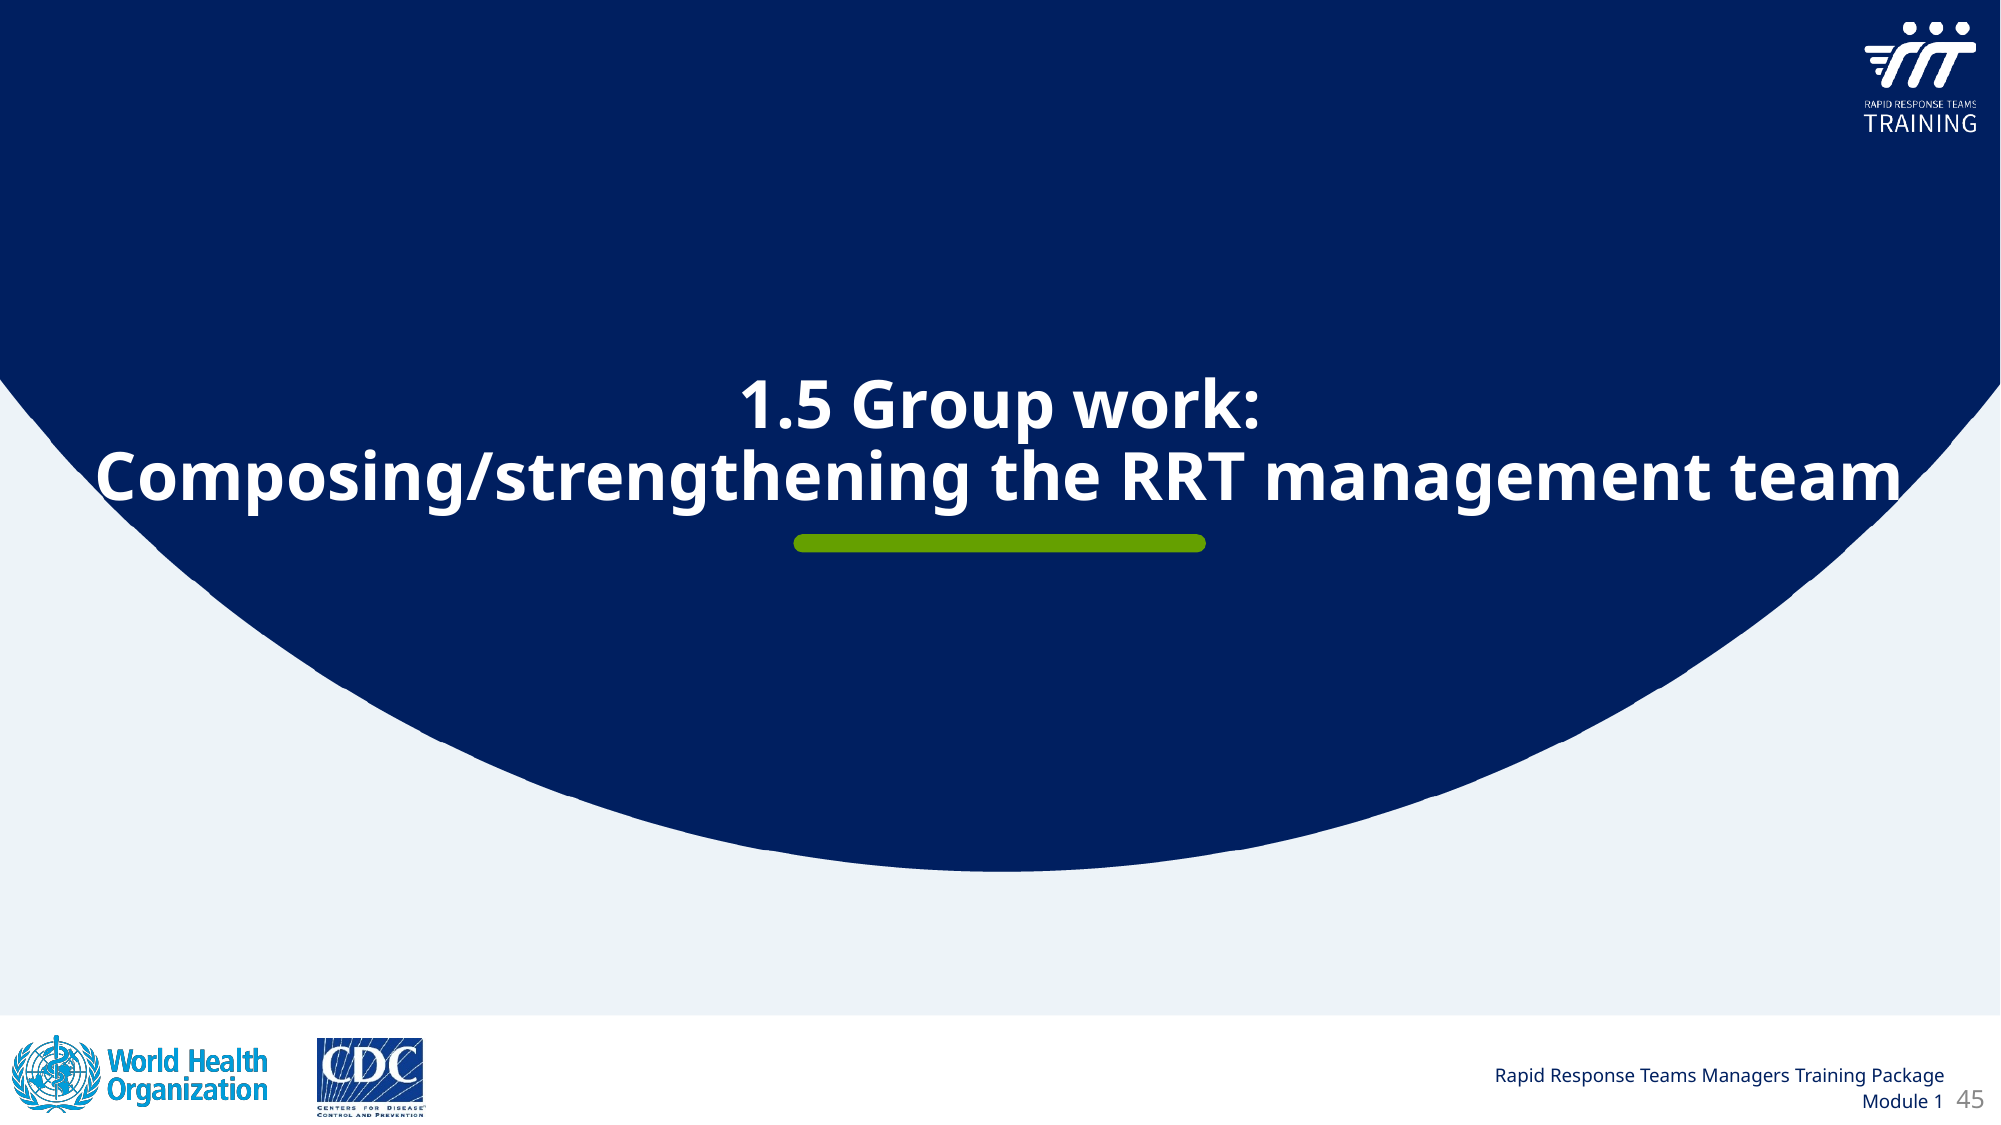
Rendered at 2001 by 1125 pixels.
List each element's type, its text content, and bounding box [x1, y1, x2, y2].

picture [46, 1056, 54, 1062]
picture [12, 1035, 54, 1068]
picture [12, 1083, 48, 1113]
picture [71, 1053, 90, 1091]
picture [22, 1062, 26, 1077]
picture [59, 1035, 267, 1113]
picture [50, 1108, 62, 1113]
picture [30, 1083, 37, 1091]
picture [36, 1088, 78, 1105]
picture [40, 1062, 47, 1070]
picture [34, 1054, 43, 1078]
list 1.5 Group work: Composing/strengthening the RRT management team [68, 288, 1932, 597]
text_box 45 [1557, 1075, 1993, 1121]
picture [317, 1038, 426, 1117]
picture [24, 1054, 36, 1087]
picture [0, 0, 2001, 904]
